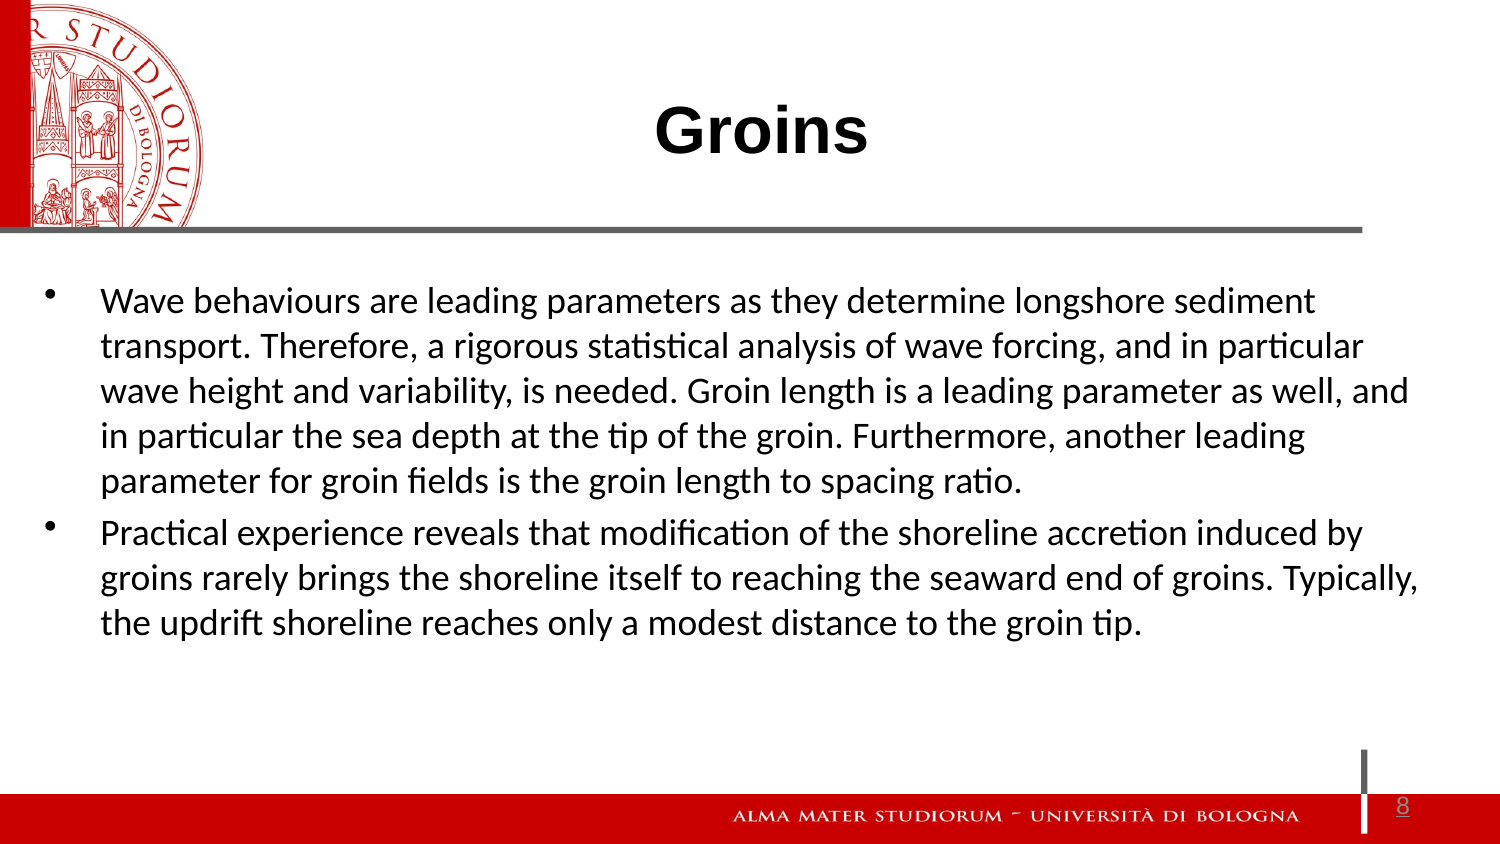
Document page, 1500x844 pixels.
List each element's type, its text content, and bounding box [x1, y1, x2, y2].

slide_number 8 [1074, 782, 1425, 827]
text_box Groins [194, 79, 1329, 174]
list Wave behaviours are leading parameters as they determine longshore sediment transport. Therefore, a rigorous statistical analysis of wave forcing, and in particular wave height and variability, is needed. Groin length is a leading parameter as well, and in particular the sea depth at the tip of the groin. Furthermore, another leading parameter for groin fields is the groin length to spacing ratio. Practical experience reveals that modification of the shoreline accretion induced by groins rarely brings the shoreline itself to reaching the seaward end of groins. Typically, the updrift shoreline reaches only a modest distance to the groin tip. [29, 268, 1447, 758]
picture [31, 0, 211, 226]
picture [0, 794, 1500, 844]
